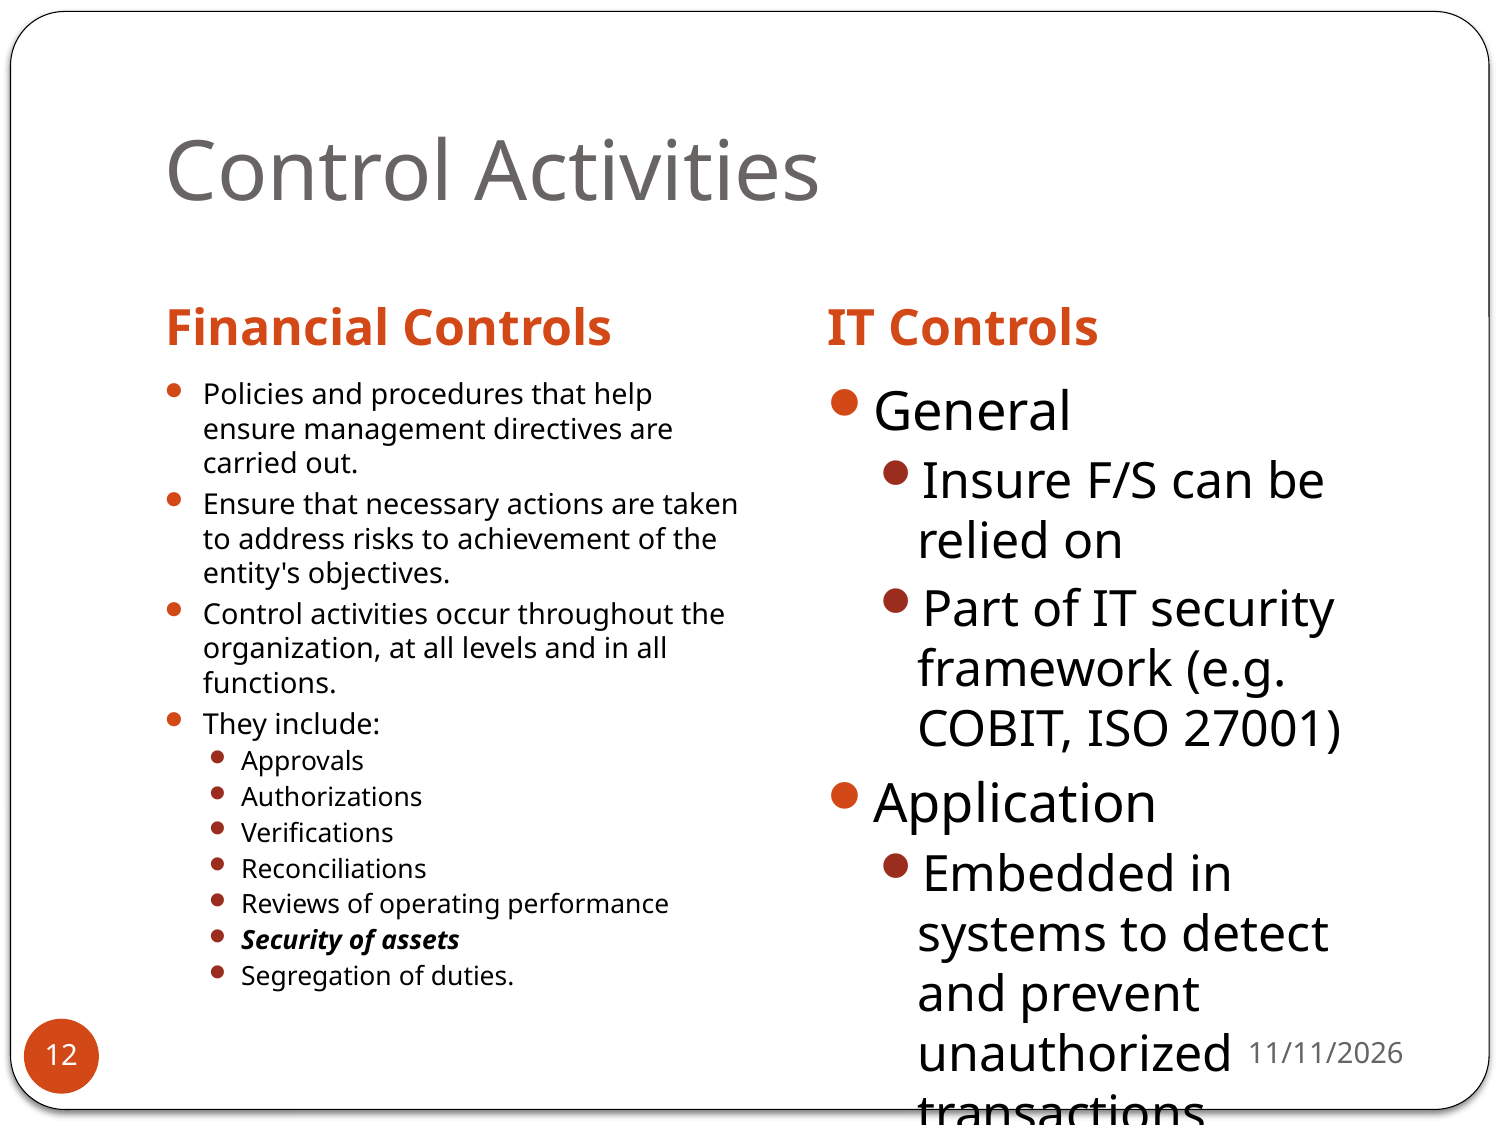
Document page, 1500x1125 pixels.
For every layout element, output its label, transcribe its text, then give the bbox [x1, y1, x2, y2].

title Control Activities [150, 44, 1425, 233]
list Financial Controls [149, 236, 763, 364]
list IT Controls [811, 236, 1426, 364]
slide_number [1012, 1015, 1419, 1094]
list Policies and procedures that help ensure management directives are carried out. Ensure that necessary actions are taken to address risks to achievement of the entity's objectives. Control activities occur throughout the organization, at all levels and in all functions. They include: Approvals Authorizations Verifications Reconciliations Reviews of operating performance Security of assets Segregation of duties. [150, 368, 763, 1007]
list General Insure F/S can be relied on Part of IT security framework (e.g. COBIT, ISO 27001) Application Embedded in systems to detect and prevent unauthorized transactions [812, 368, 1425, 1007]
slide_number 12 [23, 1018, 99, 1094]
